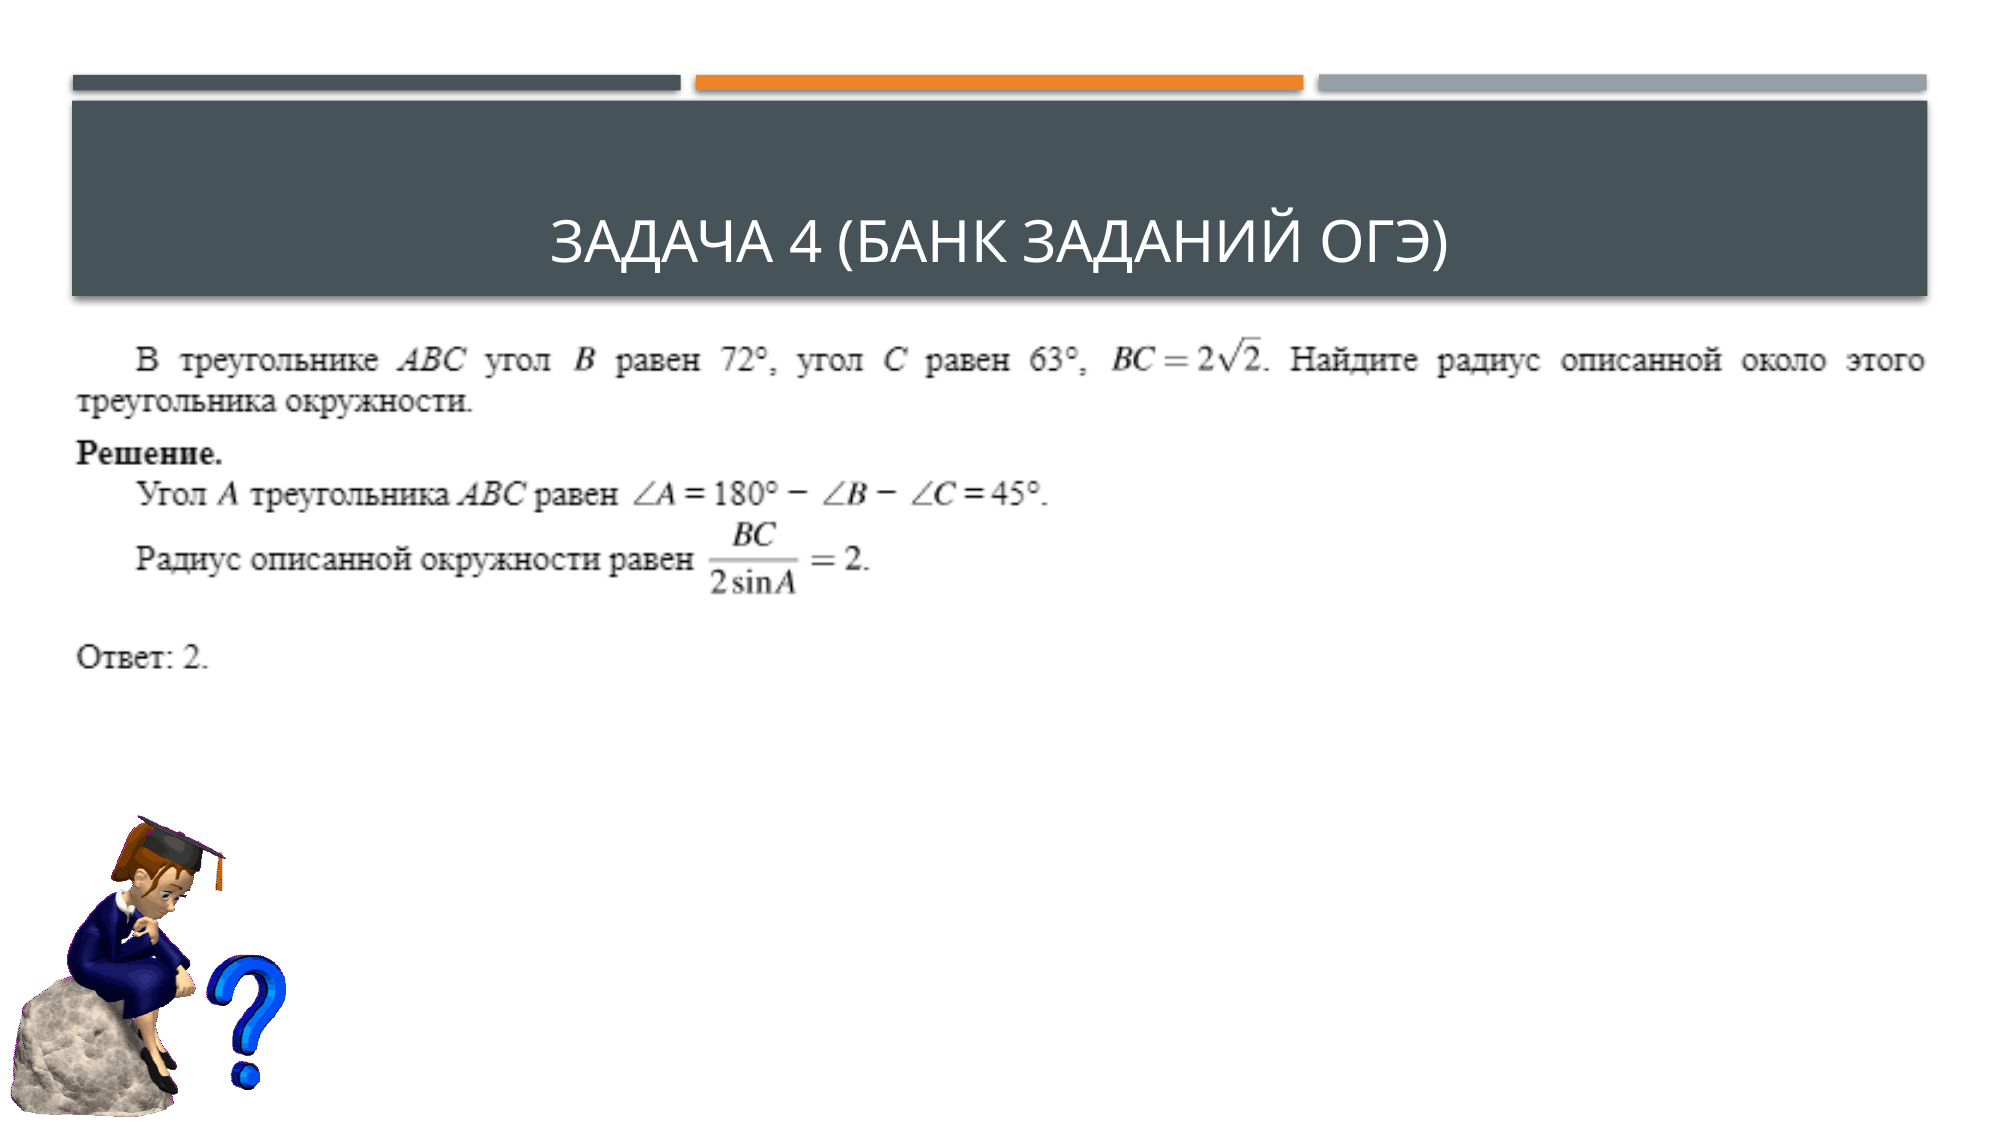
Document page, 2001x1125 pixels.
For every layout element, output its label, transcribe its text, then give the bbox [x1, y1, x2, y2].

title Задача 4 (банк заданий ОГЭ) [95, 115, 1905, 282]
picture [0, 805, 307, 1125]
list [66, 332, 1953, 694]
